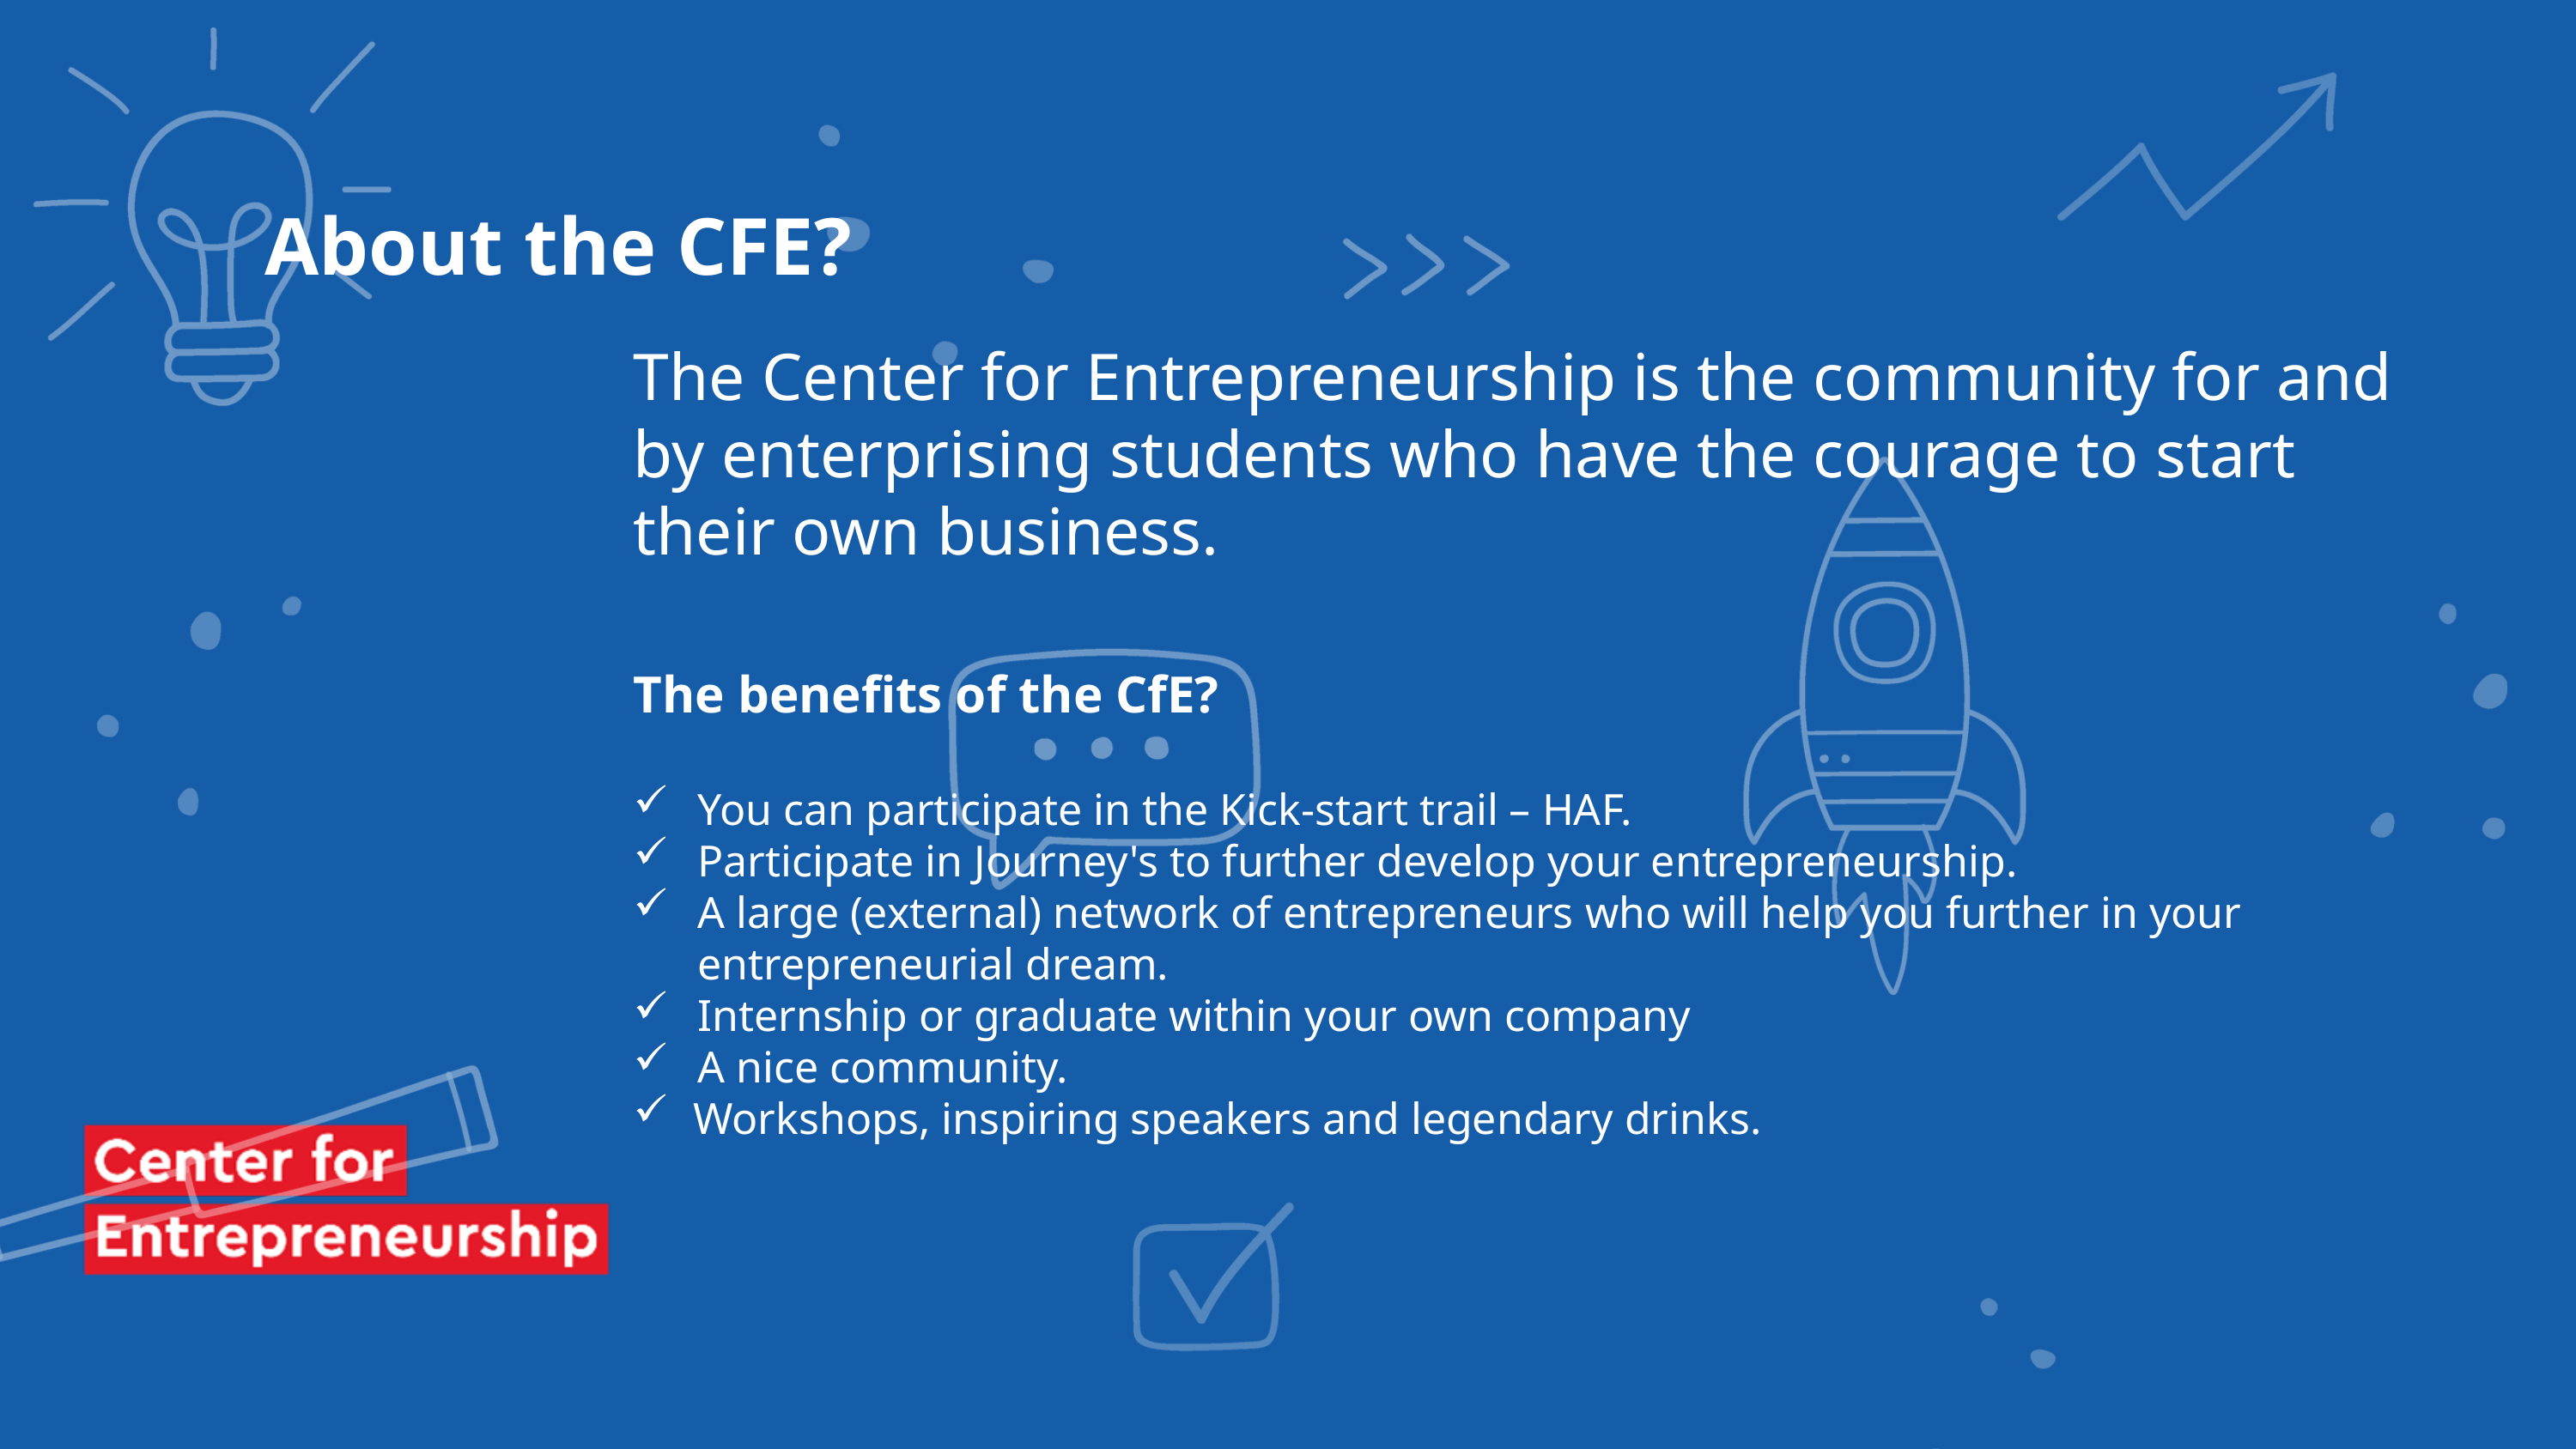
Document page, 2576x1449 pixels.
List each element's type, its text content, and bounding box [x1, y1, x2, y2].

text_box [0, 27, 2508, 1449]
text_box The Center for Entrepreneurship is the community for and by enterprising students who have the courage to start their own business. The benefits of the CfE? You can participate in the Kick-start trail – HAF. Participate in Journey's to further develop your entrepreneurship. A large (external) network of entrepreneurs who will help you further in your entrepreneurial dream. Internship or graduate within your own company A nice community.​ Workshops, inspiring speakers and legendary drinks. [620, 330, 2415, 1309]
